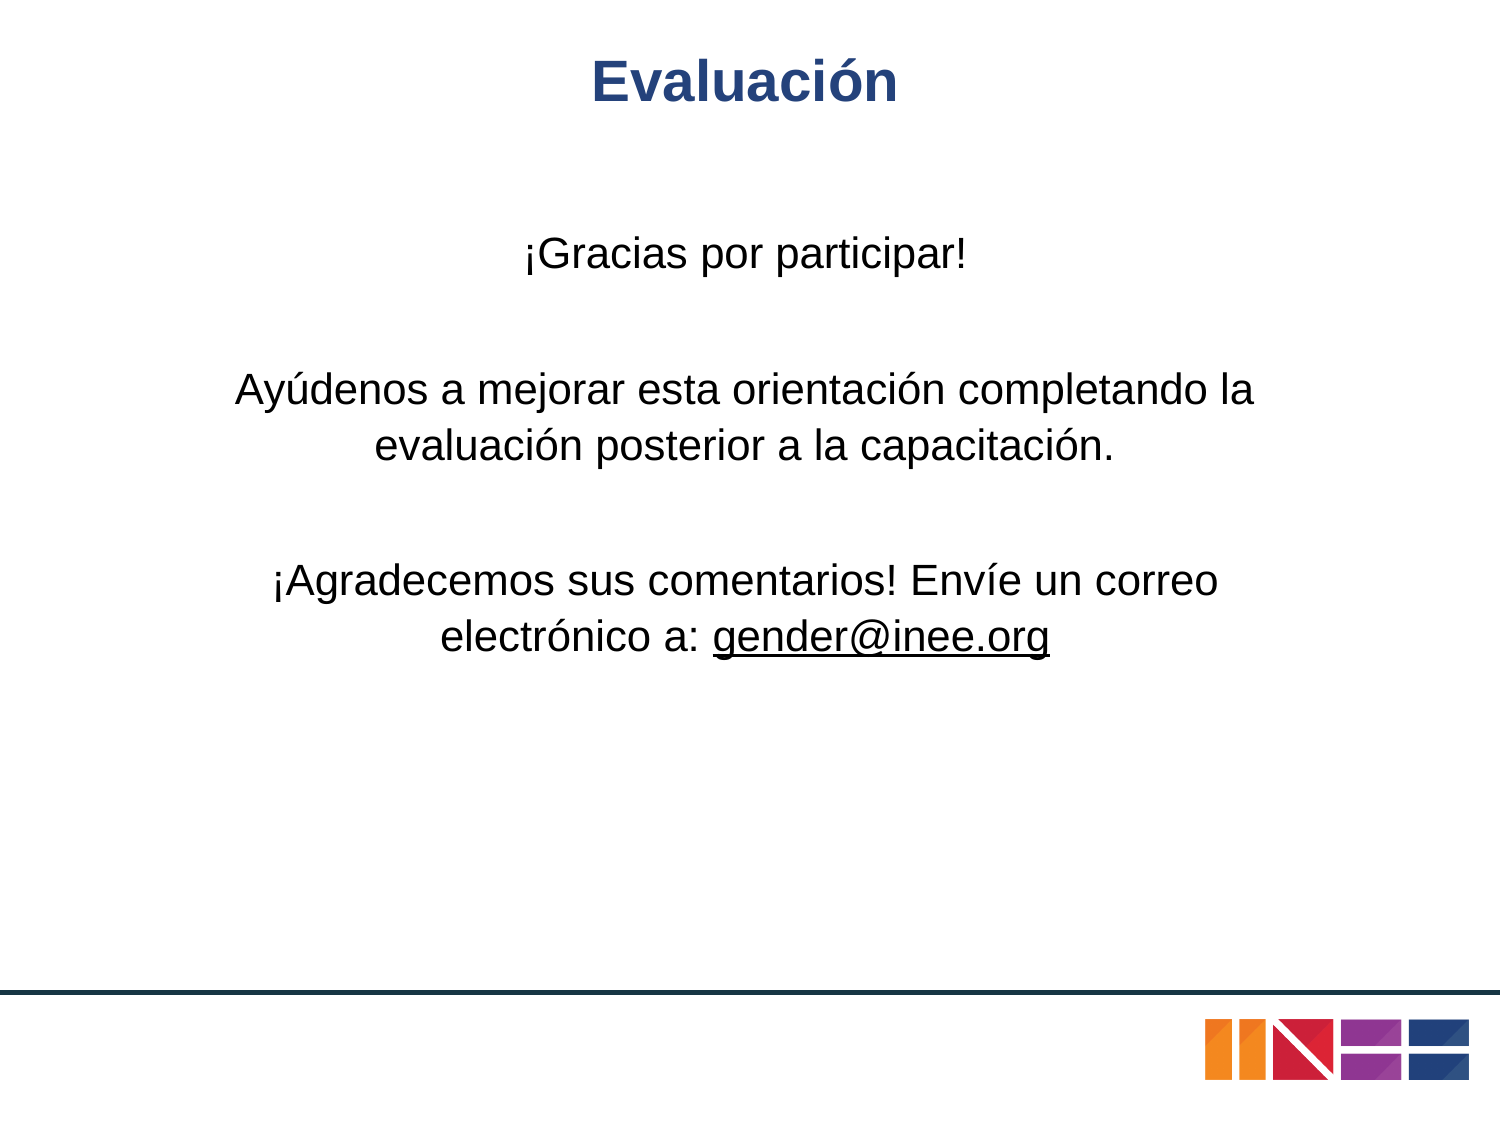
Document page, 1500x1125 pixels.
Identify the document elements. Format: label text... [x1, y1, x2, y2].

list ¡Gracias por participar! Ayúdenos a mejorar esta orientación completando la evaluación posterior a la capacitación. ¡Agradecemos sus comentarios! Envíe un correo electrónico a: gender@inee.org [162, 206, 1328, 1122]
title Evaluación [23, 33, 1468, 173]
picture [1328, 1019, 1469, 1080]
